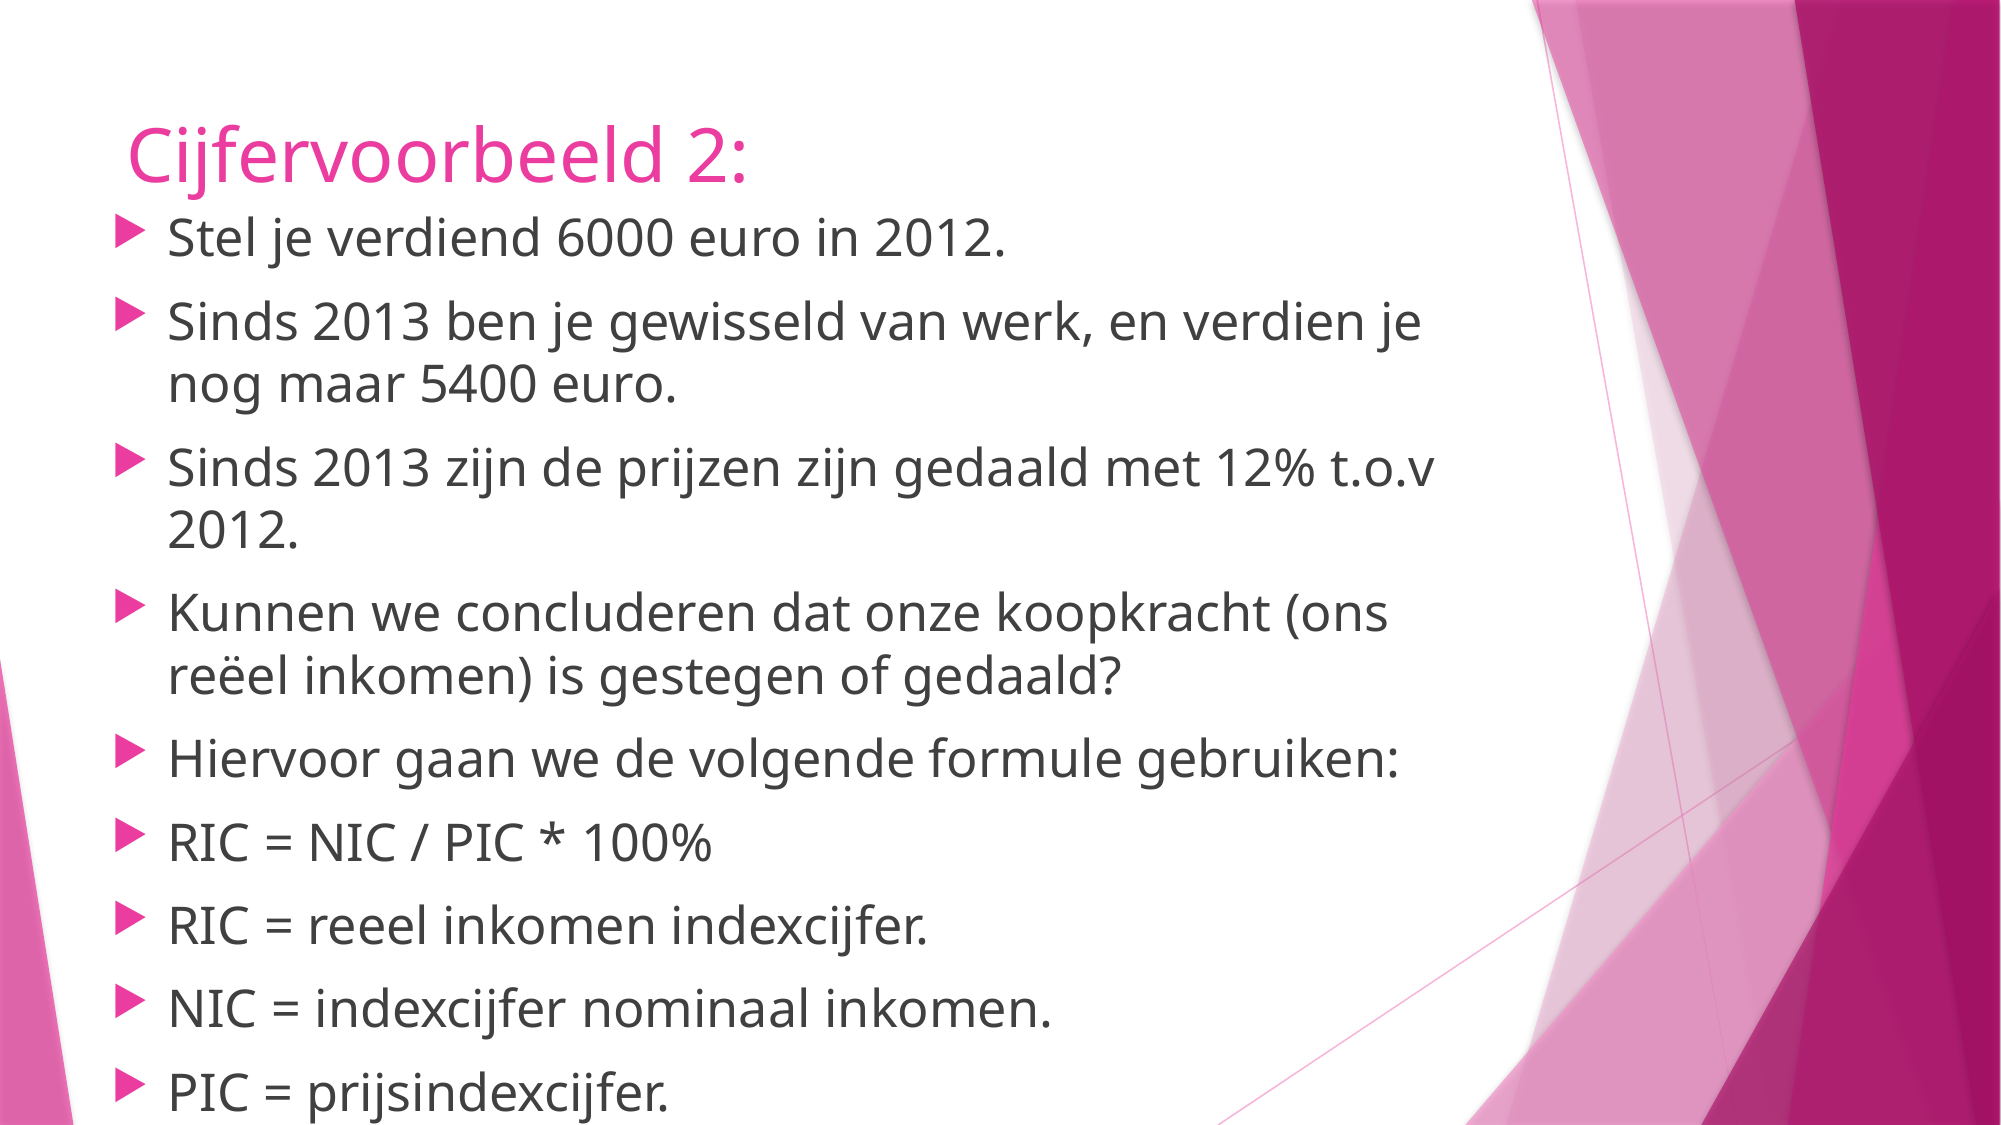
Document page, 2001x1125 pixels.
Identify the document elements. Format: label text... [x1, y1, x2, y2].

title Cijfervoorbeeld 2: [111, 99, 1522, 197]
list Stel je verdiend 6000 euro in 2012. Sinds 2013 ben je gewisseld van werk, en verdien je nog maar 5400 euro. Sinds 2013 zijn de prijzen zijn gedaald met 12% t.o.v 2012. Kunnen we concluderen dat onze koopkracht (ons reëel inkomen) is gestegen of gedaald? Hiervoor gaan we de volgende formule gebruiken: RIC = NIC / PIC * 100% RIC = reeel inkomen indexcijfer. NIC = indexcijfer nominaal inkomen. PIC = prijsindexcijfer. [96, 197, 1522, 991]
